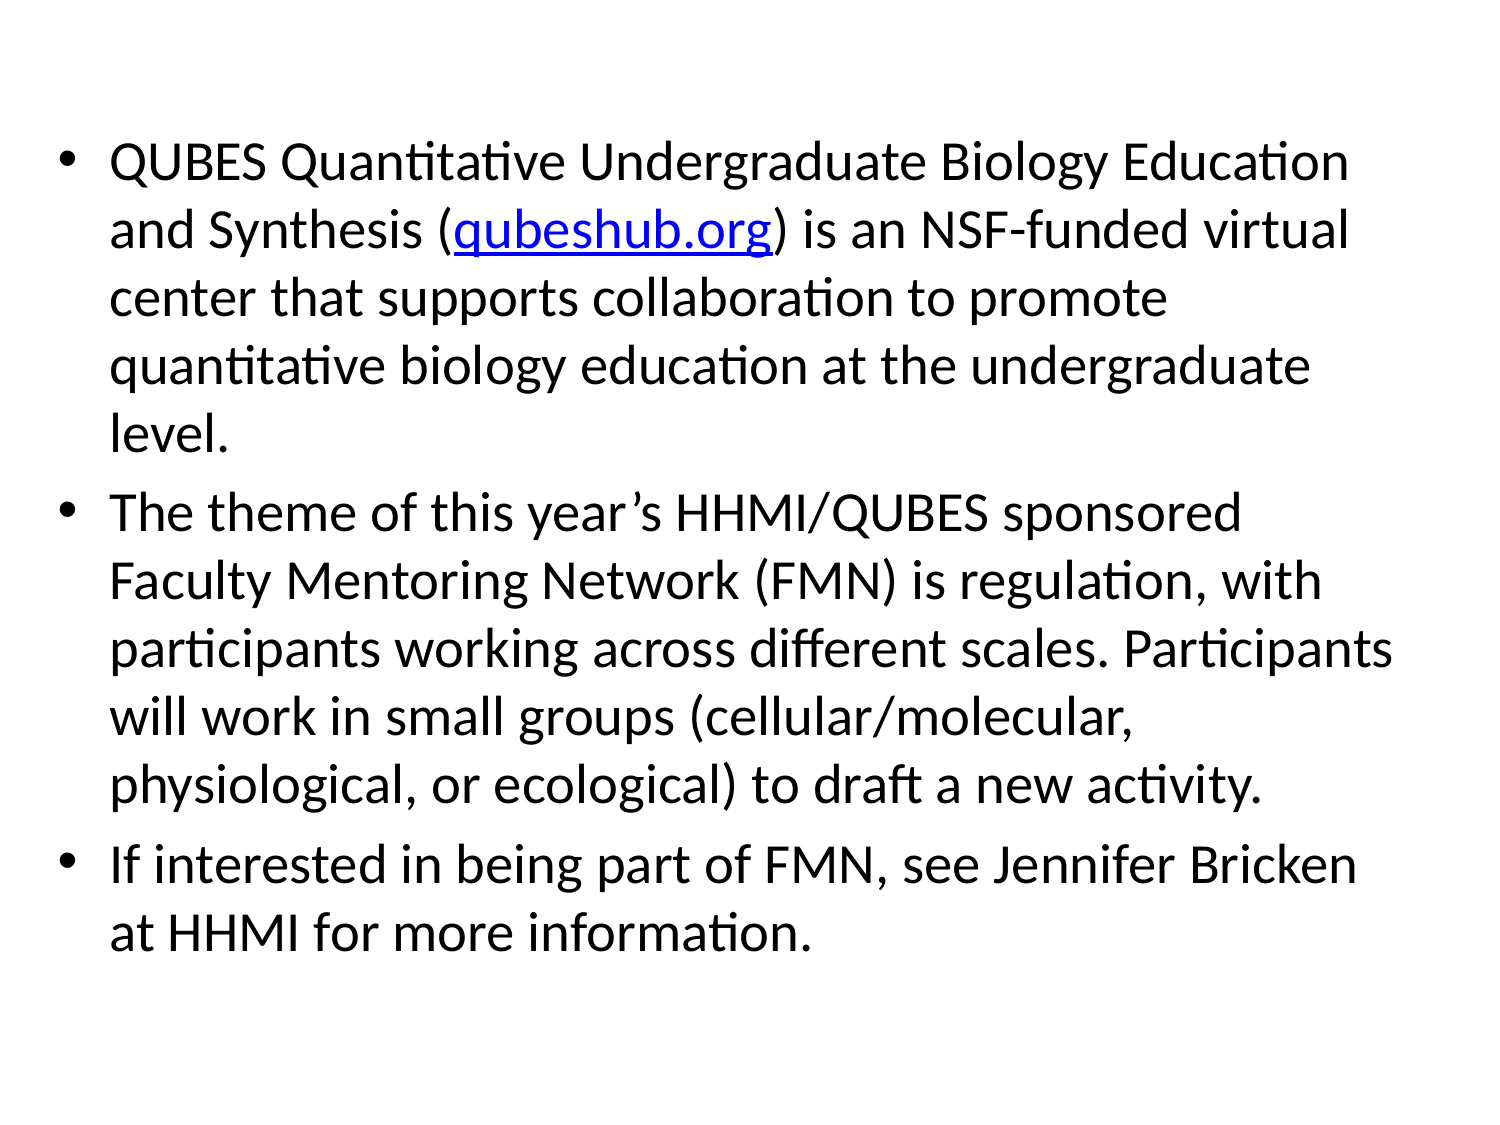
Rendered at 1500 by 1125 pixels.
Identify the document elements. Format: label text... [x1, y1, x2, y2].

list QUBES Quantitative Undergraduate Biology Education and Synthesis (qubeshub.org) is an NSF-funded virtual center that supports collaboration to promote quantitative biology education at the undergraduate level. The theme of this year’s HHMI/QUBES sponsored Faculty Mentoring Network (FMN) is regulation, with participants working across different scales. Participants will work in small groups (cellular/molecular, physiological, or ecological) to draft a new activity. If interested in being part of FMN, see Jennifer Bricken at HHMI for more information. [42, 115, 1425, 1005]
